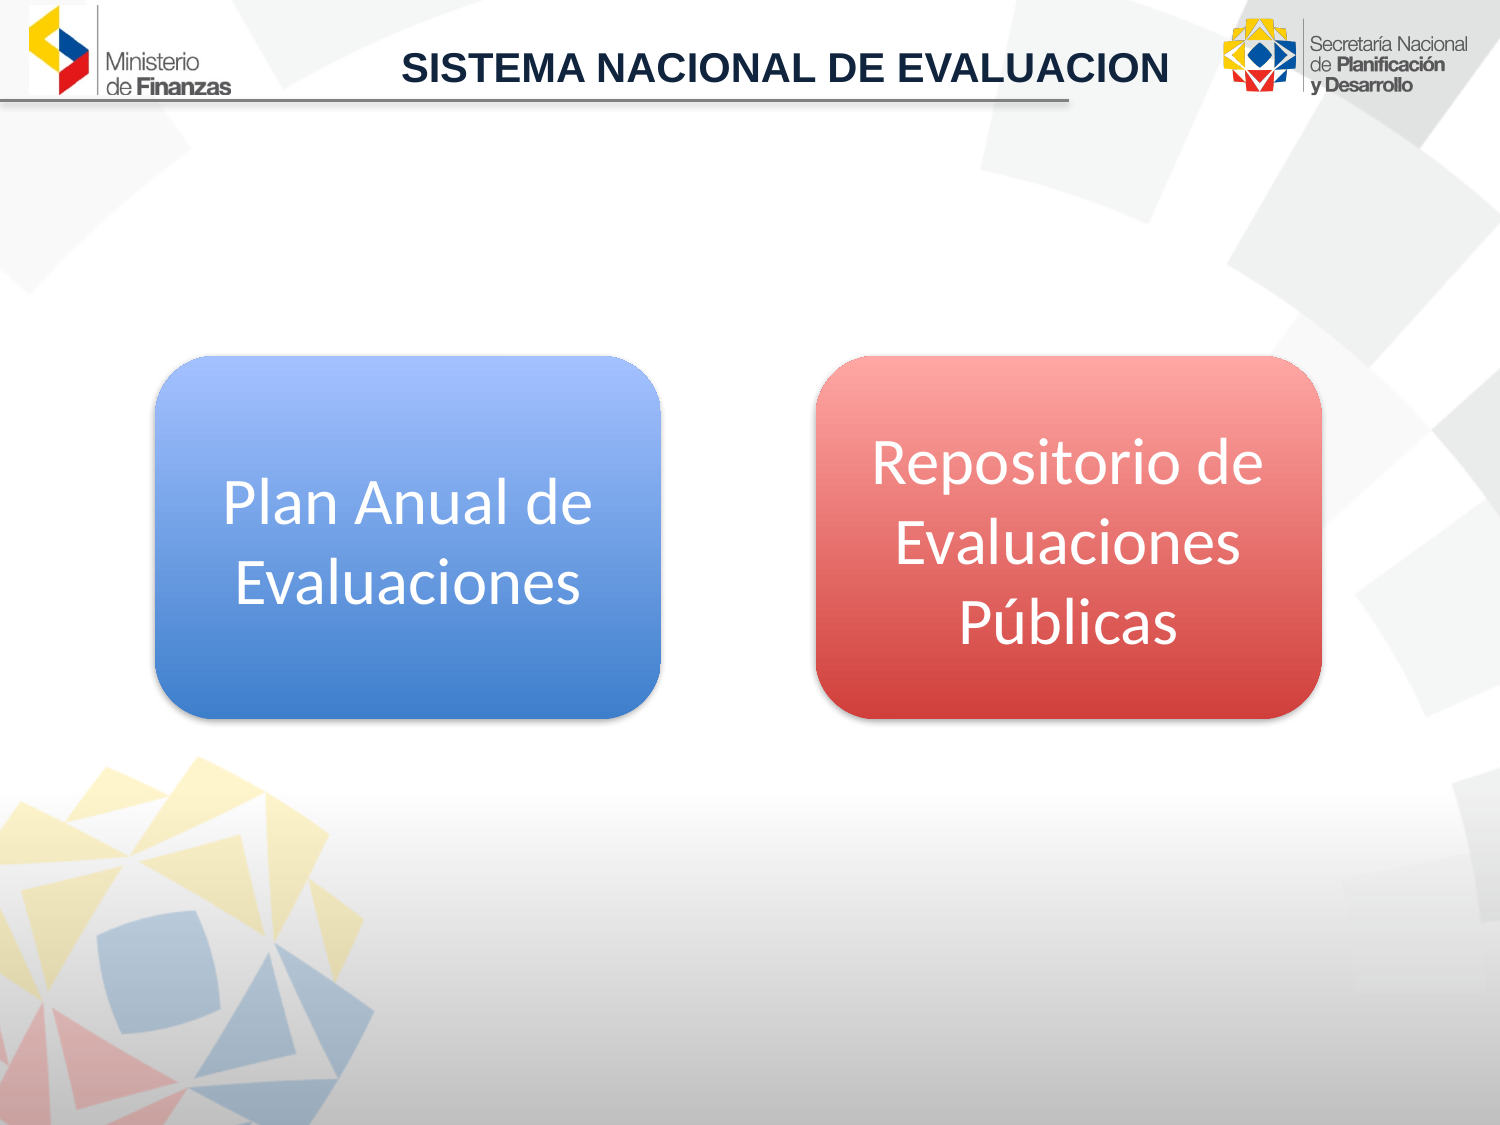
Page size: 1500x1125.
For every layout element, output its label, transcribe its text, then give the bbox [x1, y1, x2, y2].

picture [0, 0, 1500, 1125]
text_box SISTEMA NACIONAL DE EVALUACION [366, 33, 1206, 99]
text_box Repositorio de Evaluaciones Públicas [815, 355, 1322, 720]
text_box Plan Anual de Evaluaciones [155, 355, 662, 720]
